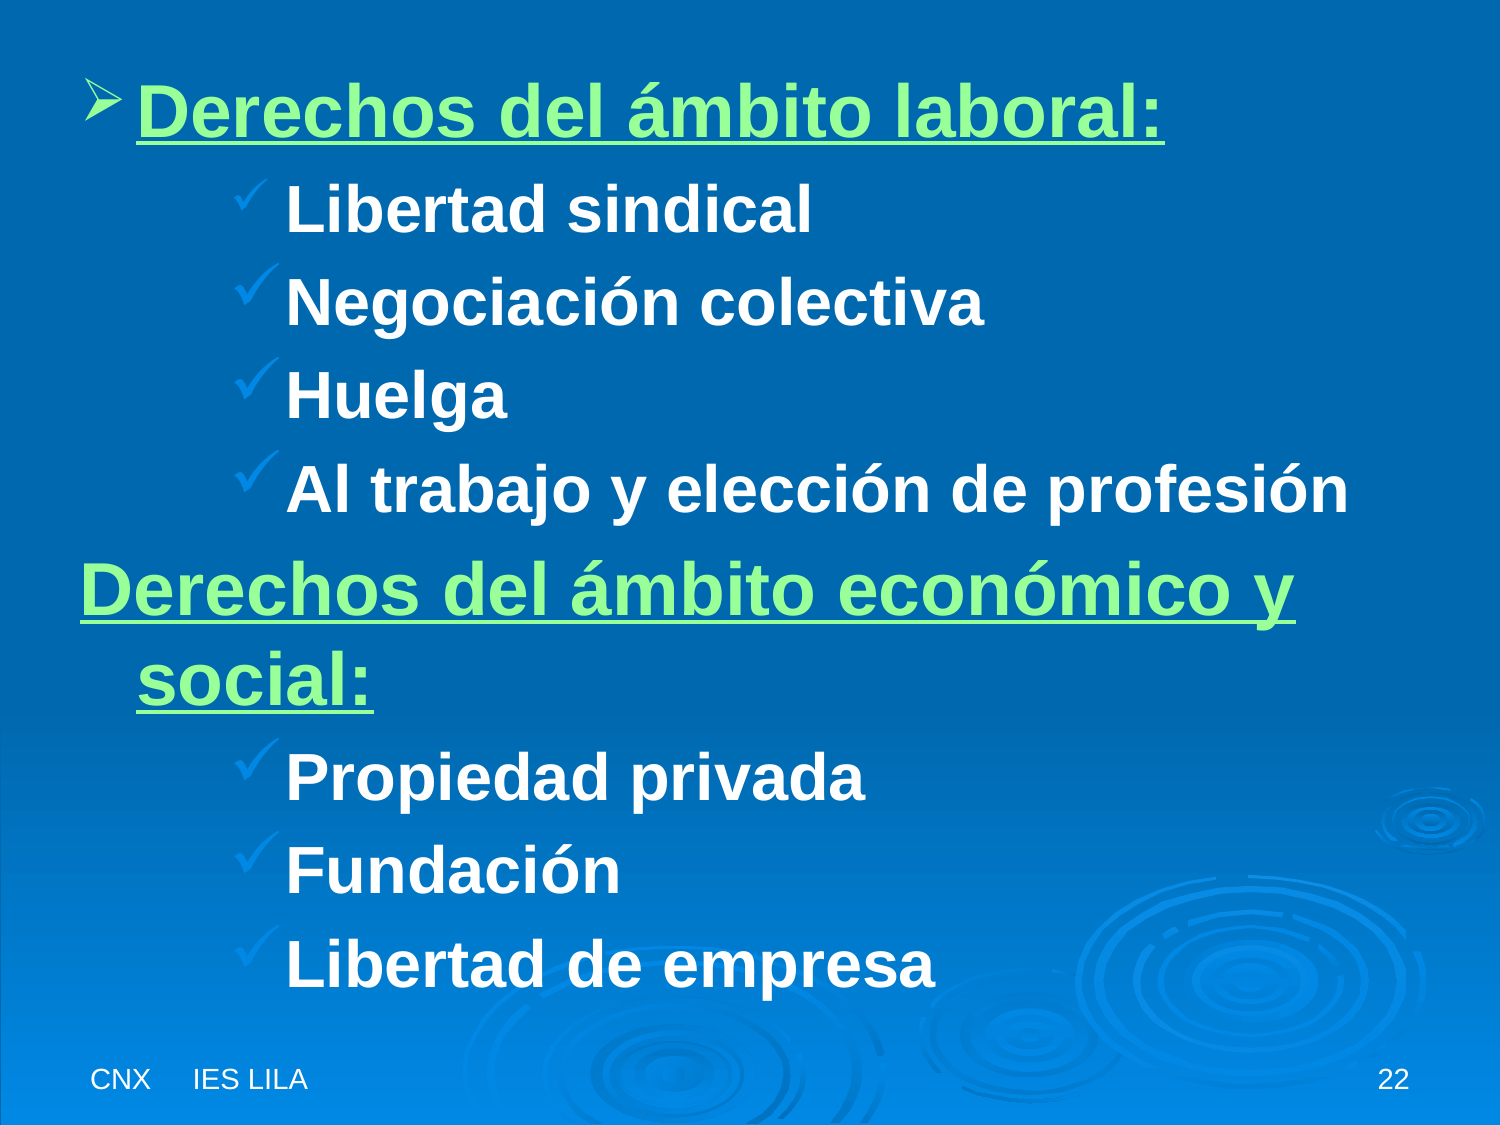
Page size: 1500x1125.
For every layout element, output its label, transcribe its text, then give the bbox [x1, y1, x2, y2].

slide_number 22 [1074, 1024, 1426, 1103]
list Derechos del ámbito laboral: Libertad sindical Negociación colectiva Huelga Al trabajo y elección de profesión Derechos del ámbito económico y social: Propiedad privada Fundación Libertad de empresa [64, 54, 1416, 994]
slide_number CNX IES LILA [74, 1024, 426, 1103]
